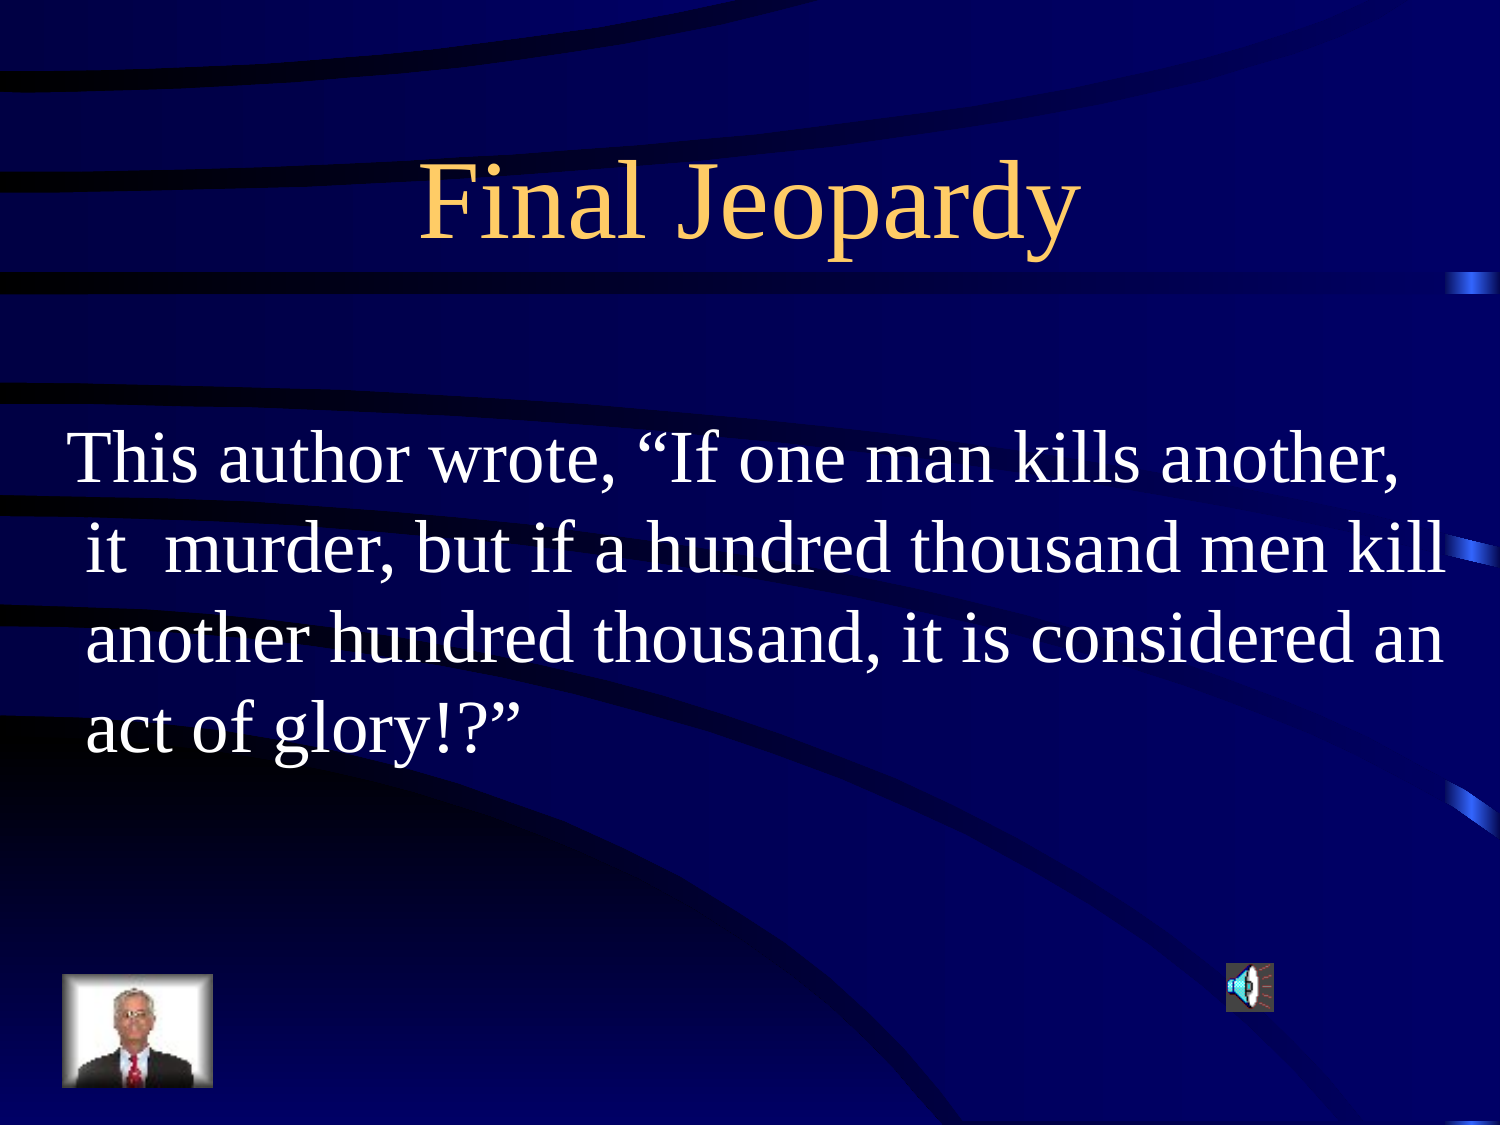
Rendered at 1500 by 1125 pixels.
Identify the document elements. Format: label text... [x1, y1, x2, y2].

text_box This author wrote, “If one man kills another, it murder, but if a hundred thousand men kill another hundred thousand, it is considered an act of glory!?” [52, 399, 1464, 775]
picture [62, 974, 213, 1088]
picture [1224, 962, 1276, 1013]
title Final Jeopardy [112, 99, 1388, 288]
